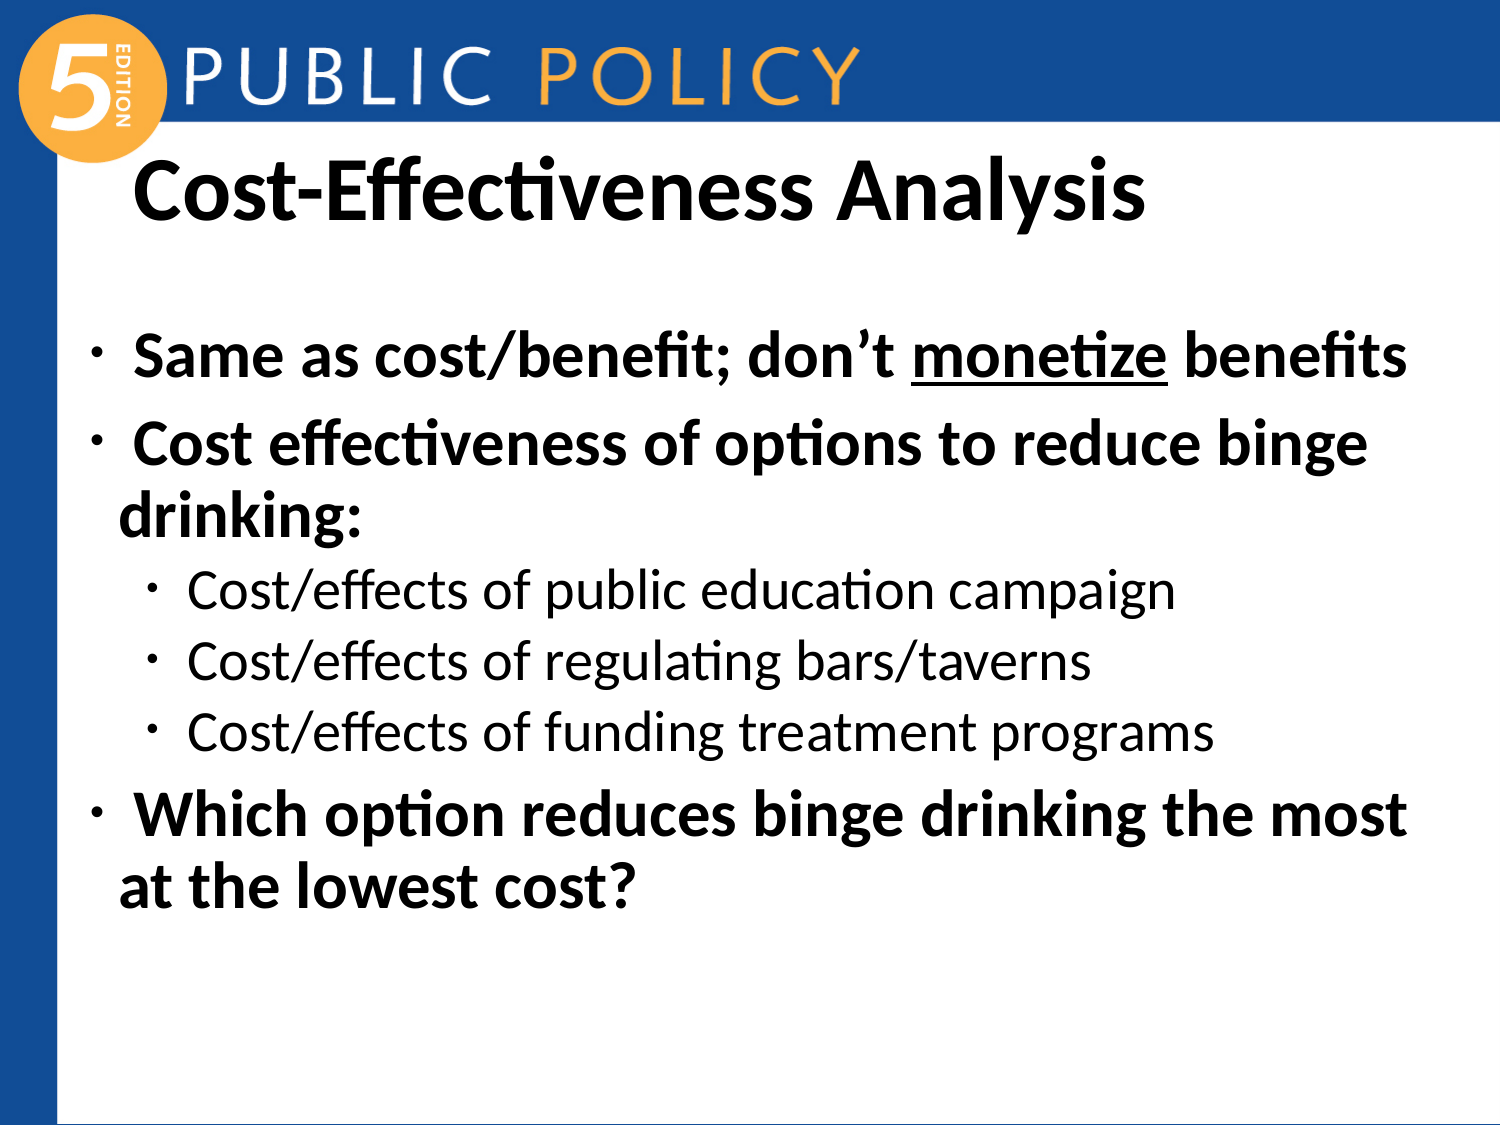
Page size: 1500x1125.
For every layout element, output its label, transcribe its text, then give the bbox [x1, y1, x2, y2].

title Cost-Effectiveness Analysis [118, 82, 1413, 300]
picture [0, 0, 1500, 1125]
list Same as cost/benefit; don’t monetize benefits Cost effectiveness of options to reduce binge drinking: Cost/effects of public education campaign Cost/effects of regulating bars/taverns Cost/effects of funding treatment programs Which option reduces binge drinking the most at the lowest cost? [75, 312, 1464, 969]
